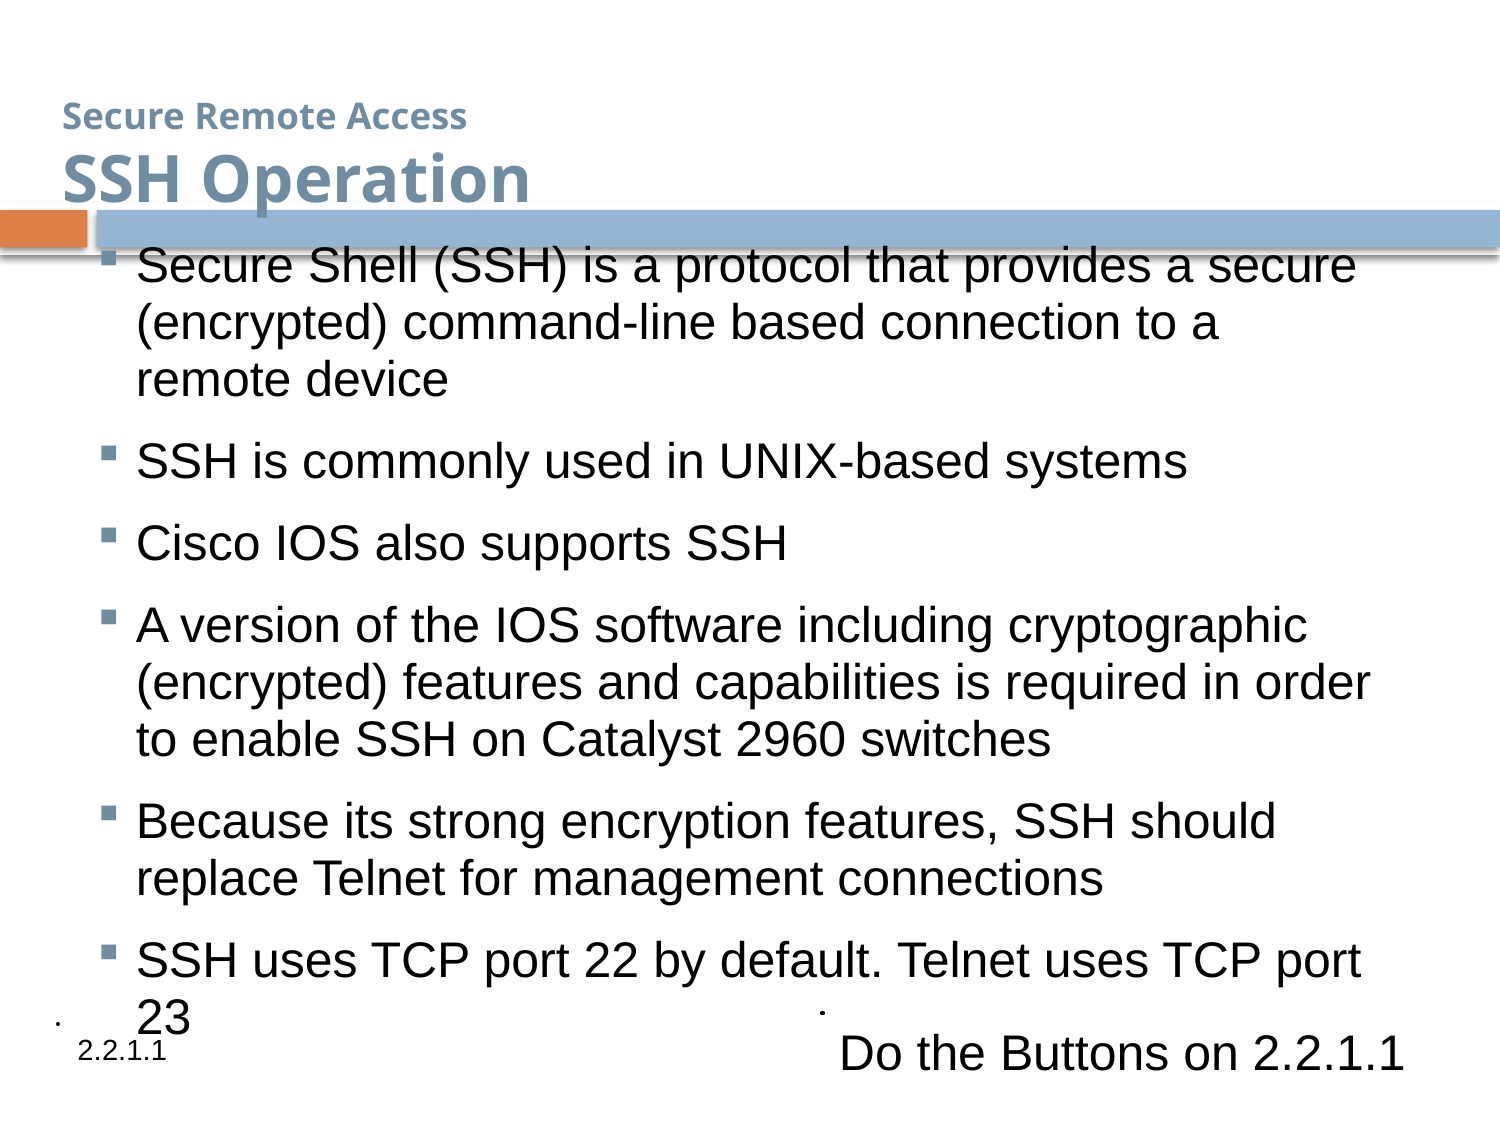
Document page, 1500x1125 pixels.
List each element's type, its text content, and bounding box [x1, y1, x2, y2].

text_box Secure Shell (SSH) is a protocol that provides a secure (encrypted) command-line based connection to a remote device SSH is commonly used in UNIX-based systems Cisco IOS also supports SSH A version of the IOS software including cryptographic (encrypted) features and capabilities is required in order to enable SSH on Catalyst 2960 switches Because its strong encryption features, SSH should replace Telnet for management connections SSH uses TCP port 22 by default. Telnet uses TCP port 23 [83, 230, 1387, 983]
title Secure Remote Access SSH Operation [47, 85, 1384, 224]
